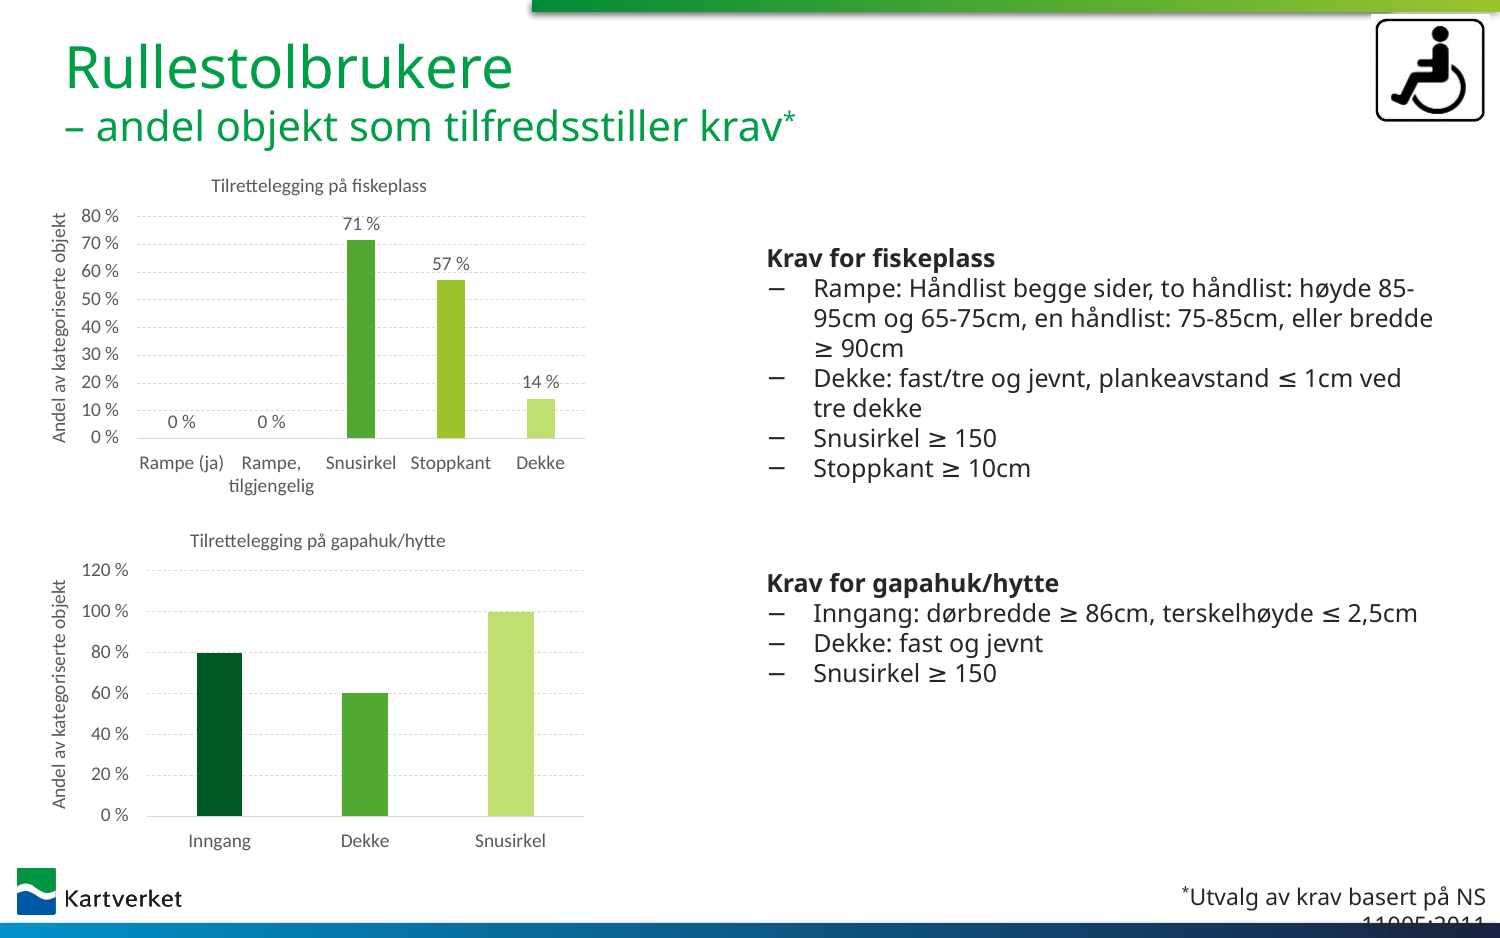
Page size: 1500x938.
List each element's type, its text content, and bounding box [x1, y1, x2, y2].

picture [1371, 13, 1491, 127]
text_box Krav for gapahuk/hytte Inngang: dørbredde ≥ 86cm, terskelhøyde ≤ 2,5cm Dekke: fast og jevnt Snusirkel ≥ 150 [751, 560, 1452, 695]
text_box Rullestolbrukere – andel objekt som tilfredsstiller krav* [49, 29, 1431, 158]
picture [41, 166, 597, 505]
text_box Krav for fiskeplass Rampe: Håndlist begge sider, to håndlist: høyde 85-95cm og 65-75cm, en håndlist: 75-85cm, eller bredde ≥ 90cm Dekke: fast/tre og jevnt, plankeavstand ≤ 1cm ved tre dekke Snusirkel ≥ 150 Stoppkant ≥ 10cm [751, 235, 1452, 490]
text_box *Utvalg av krav basert på NS 11005:2011 [1068, 873, 1500, 938]
picture [41, 520, 595, 859]
